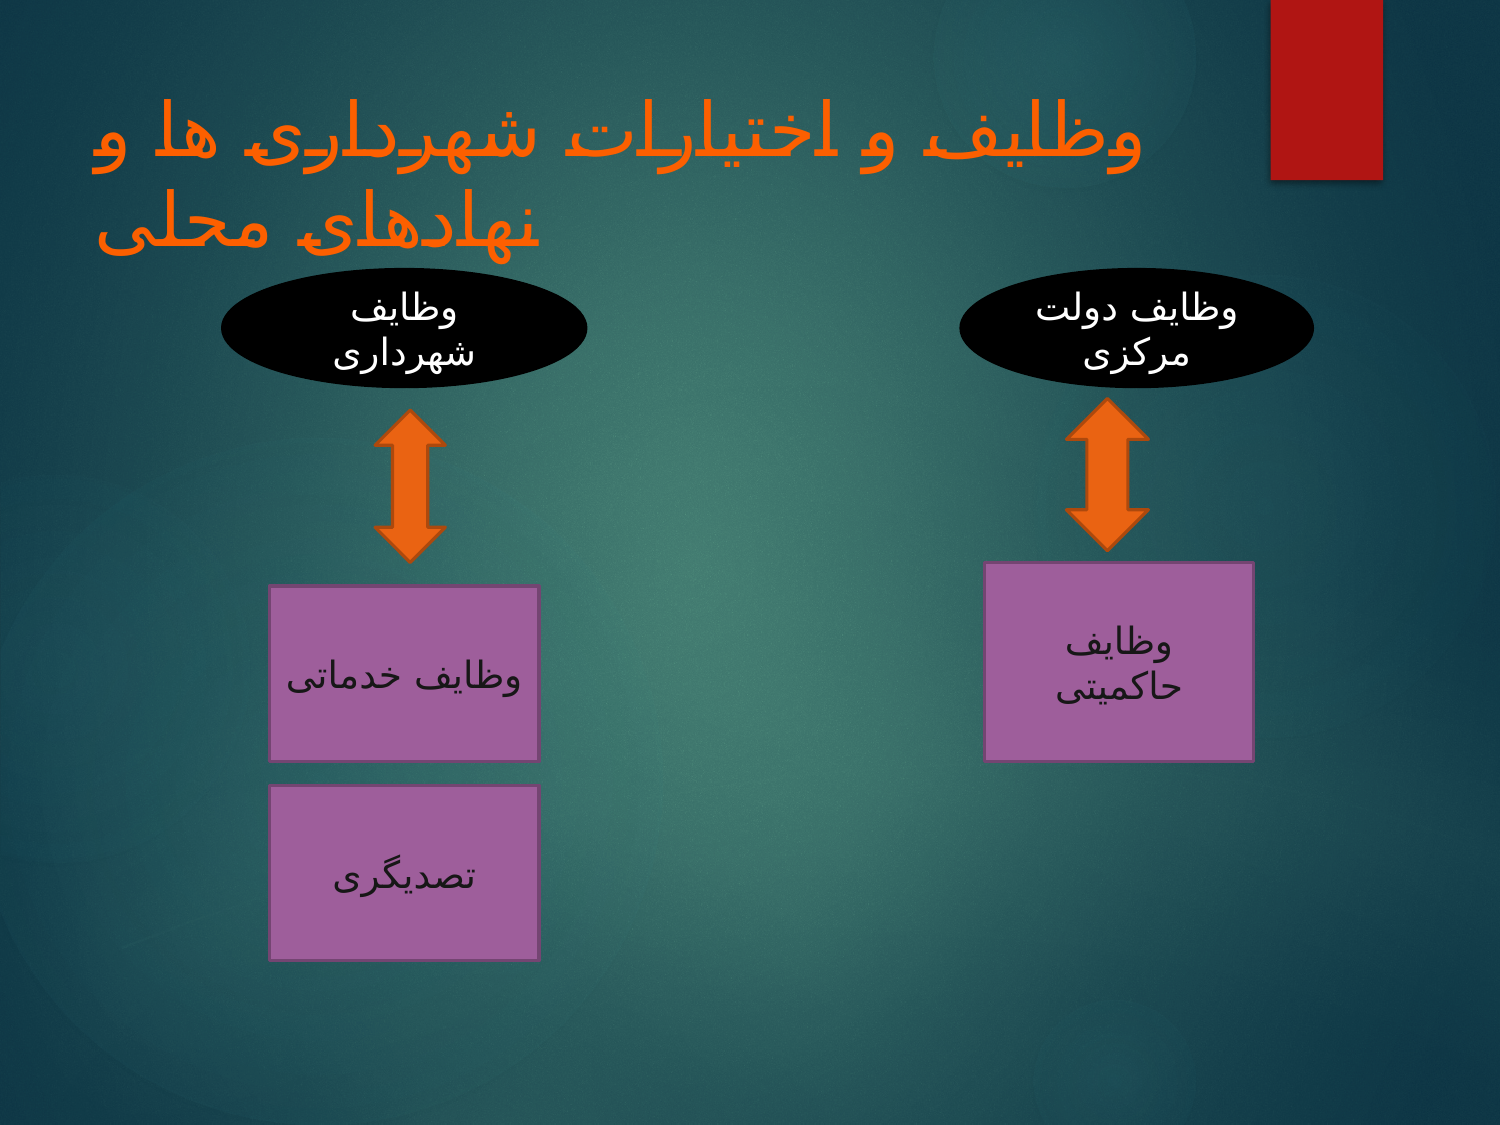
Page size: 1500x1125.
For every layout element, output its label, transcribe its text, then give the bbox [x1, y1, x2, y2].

text_box [1064, 397, 1150, 552]
text_box وظایف خدماتی [268, 584, 541, 763]
text_box تصدیگری [268, 784, 541, 962]
text_box وظایف شهرداری [221, 267, 588, 389]
text_box وظایف دولت مرکزی [959, 267, 1315, 389]
title وظایف و اختیارات شهرداری ها و نهادهای محلی [79, 74, 1373, 304]
text_box وظایف حاکمیتی [983, 561, 1255, 763]
text_box [373, 408, 447, 564]
